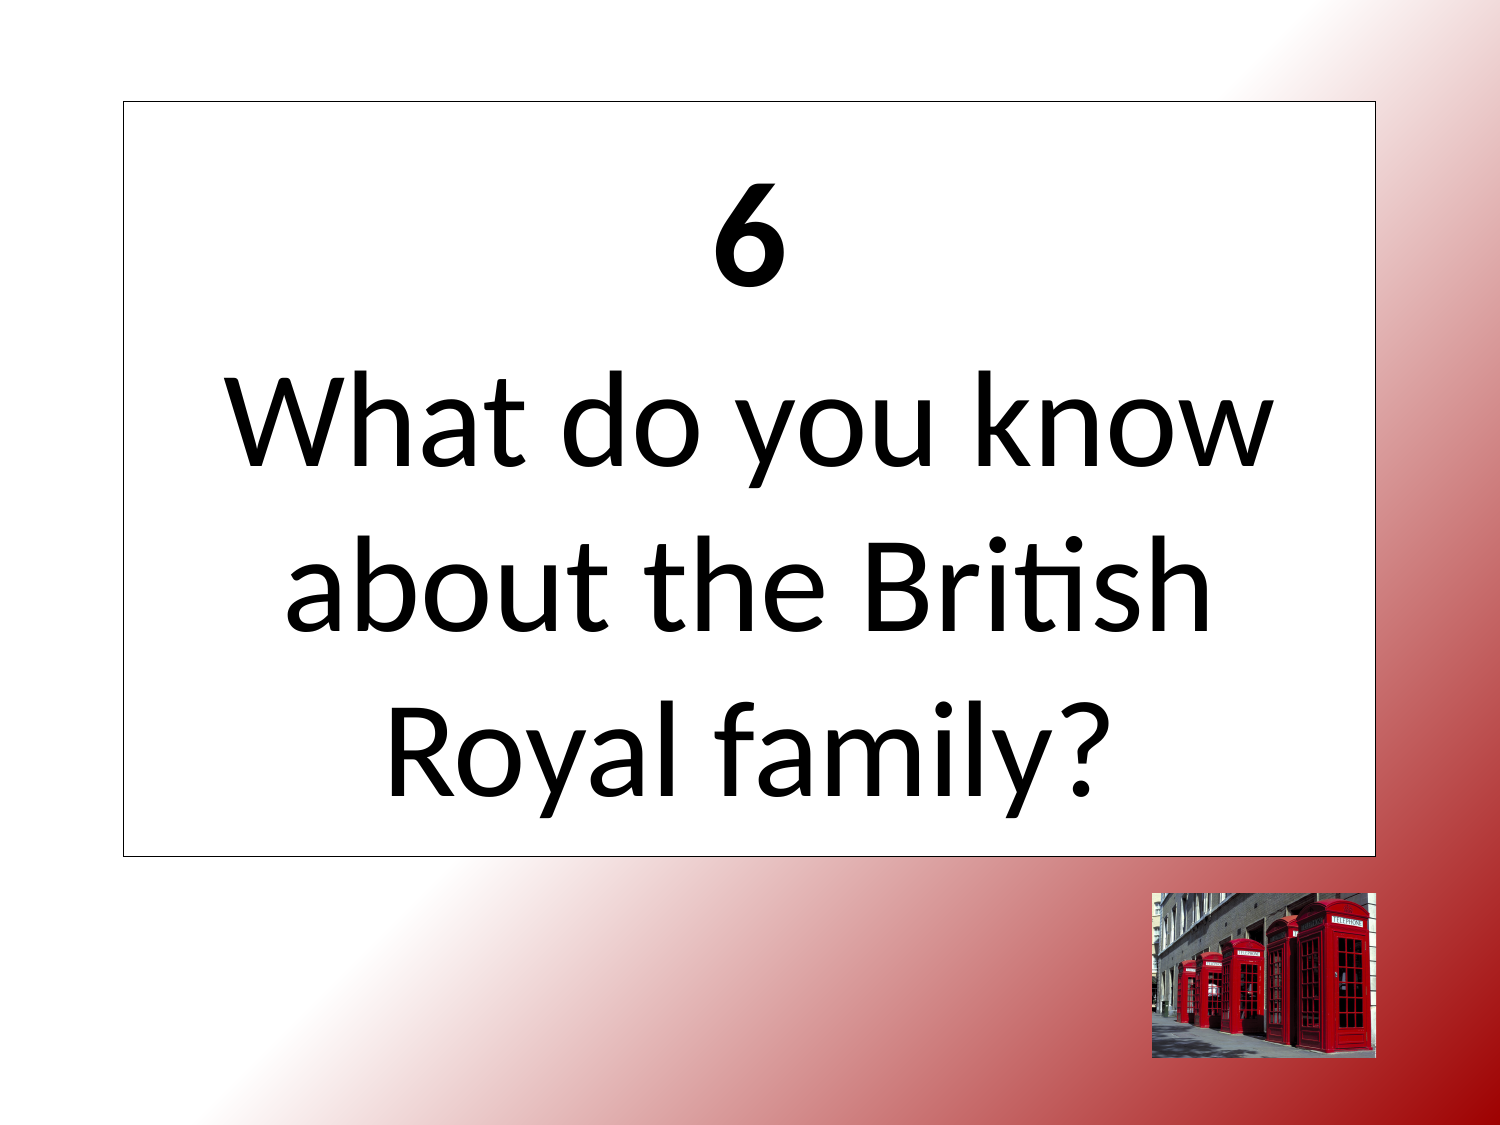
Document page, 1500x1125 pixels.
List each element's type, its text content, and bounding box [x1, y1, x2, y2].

text_box 6 What do you know about the British Royal family? [123, 101, 1376, 857]
picture [1151, 892, 1377, 1059]
